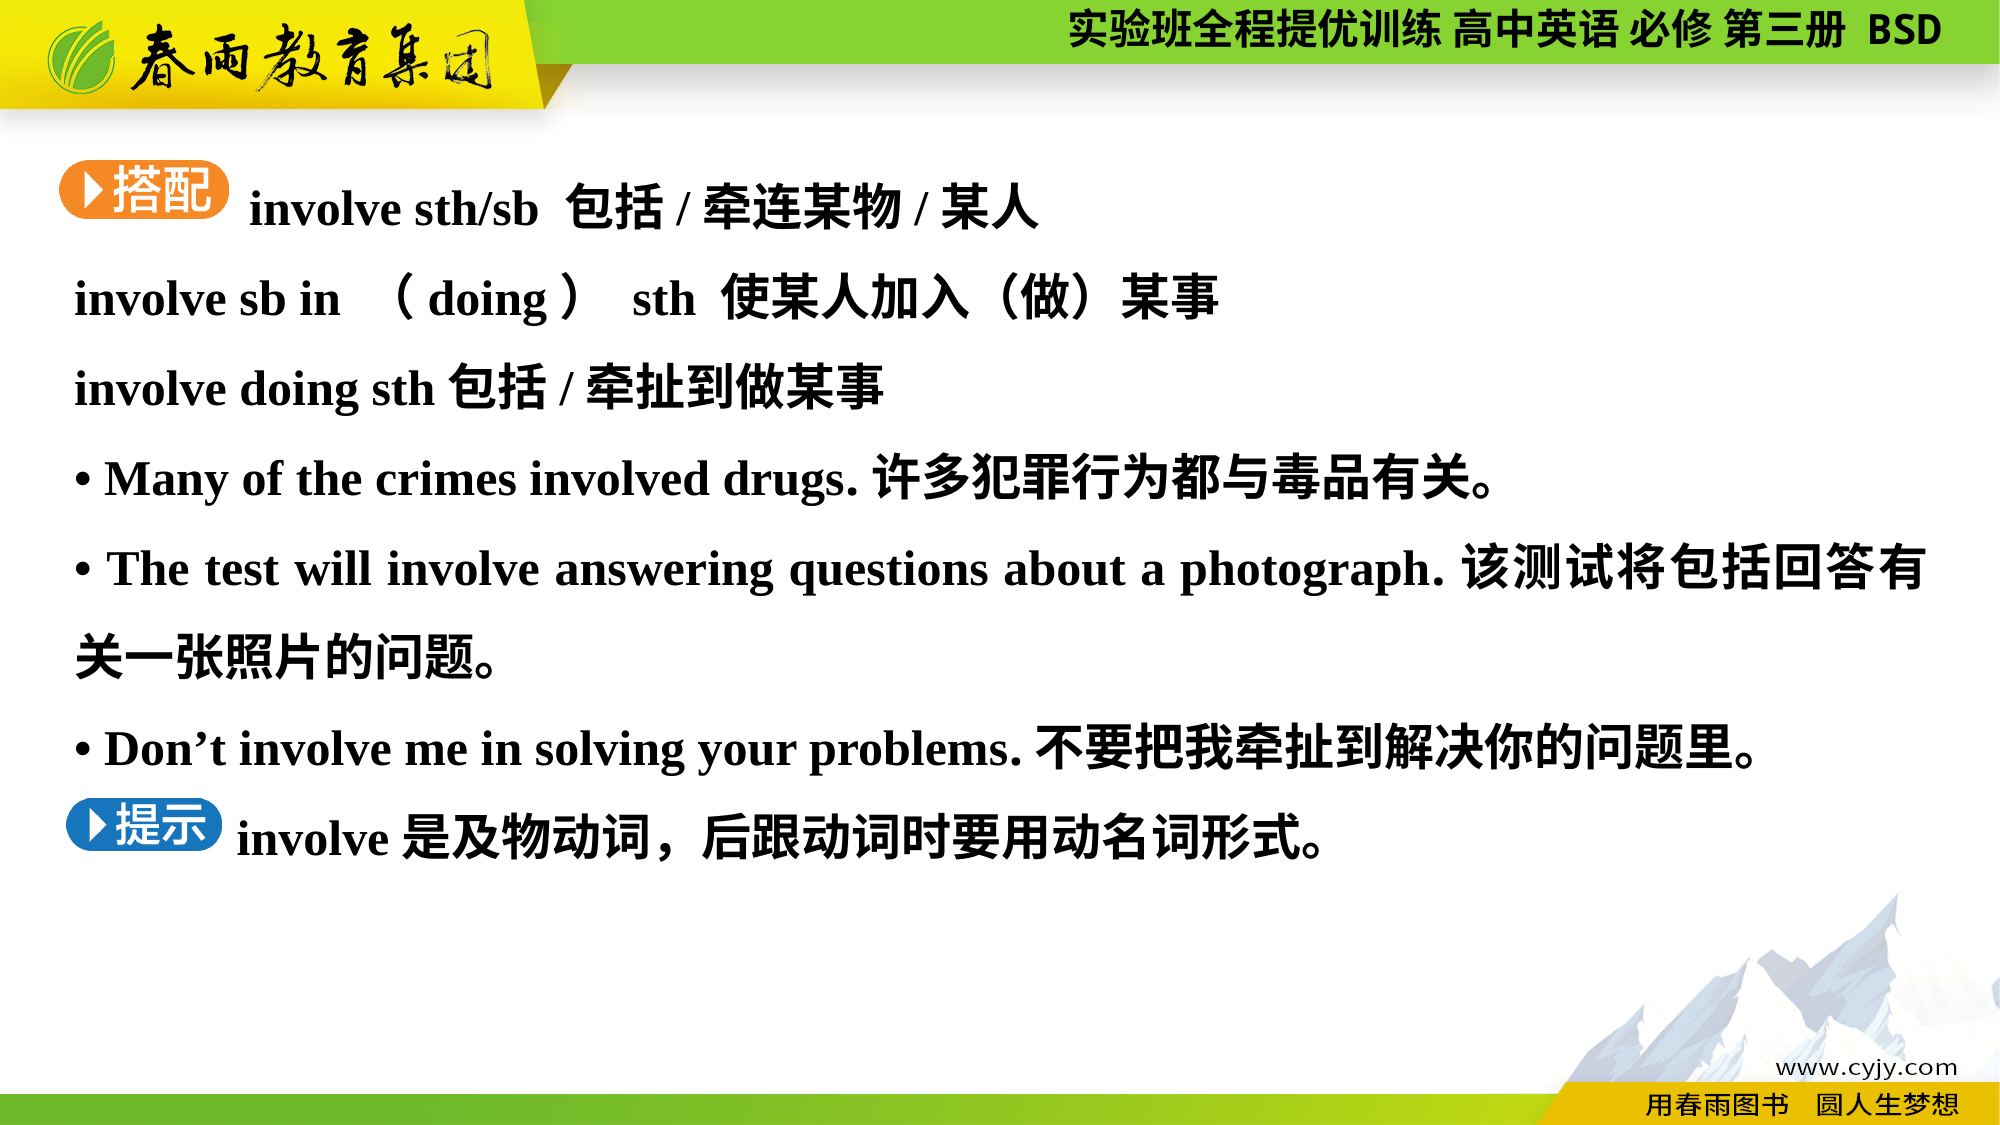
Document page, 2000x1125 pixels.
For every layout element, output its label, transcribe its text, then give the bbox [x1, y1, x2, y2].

picture [0, 0, 2000, 1125]
list involve sth/sb 包括/牵连某物/某人 involve sb in （doing） sth 使某人加入（做）某事 involve doing sth包括/牵扯到做某事 • Many of the crimes involved drugs.许多犯罪行为都与毒品有关。 • The test will involve answering questions about a photograph.该测试将包括回答有关一张照片的问题。 • Don’t involve me in solving your problems.不要把我牵扯到解决你的问题里。 involve是及物动词，后跟动词时要用动名词形式。 [59, 138, 1944, 881]
